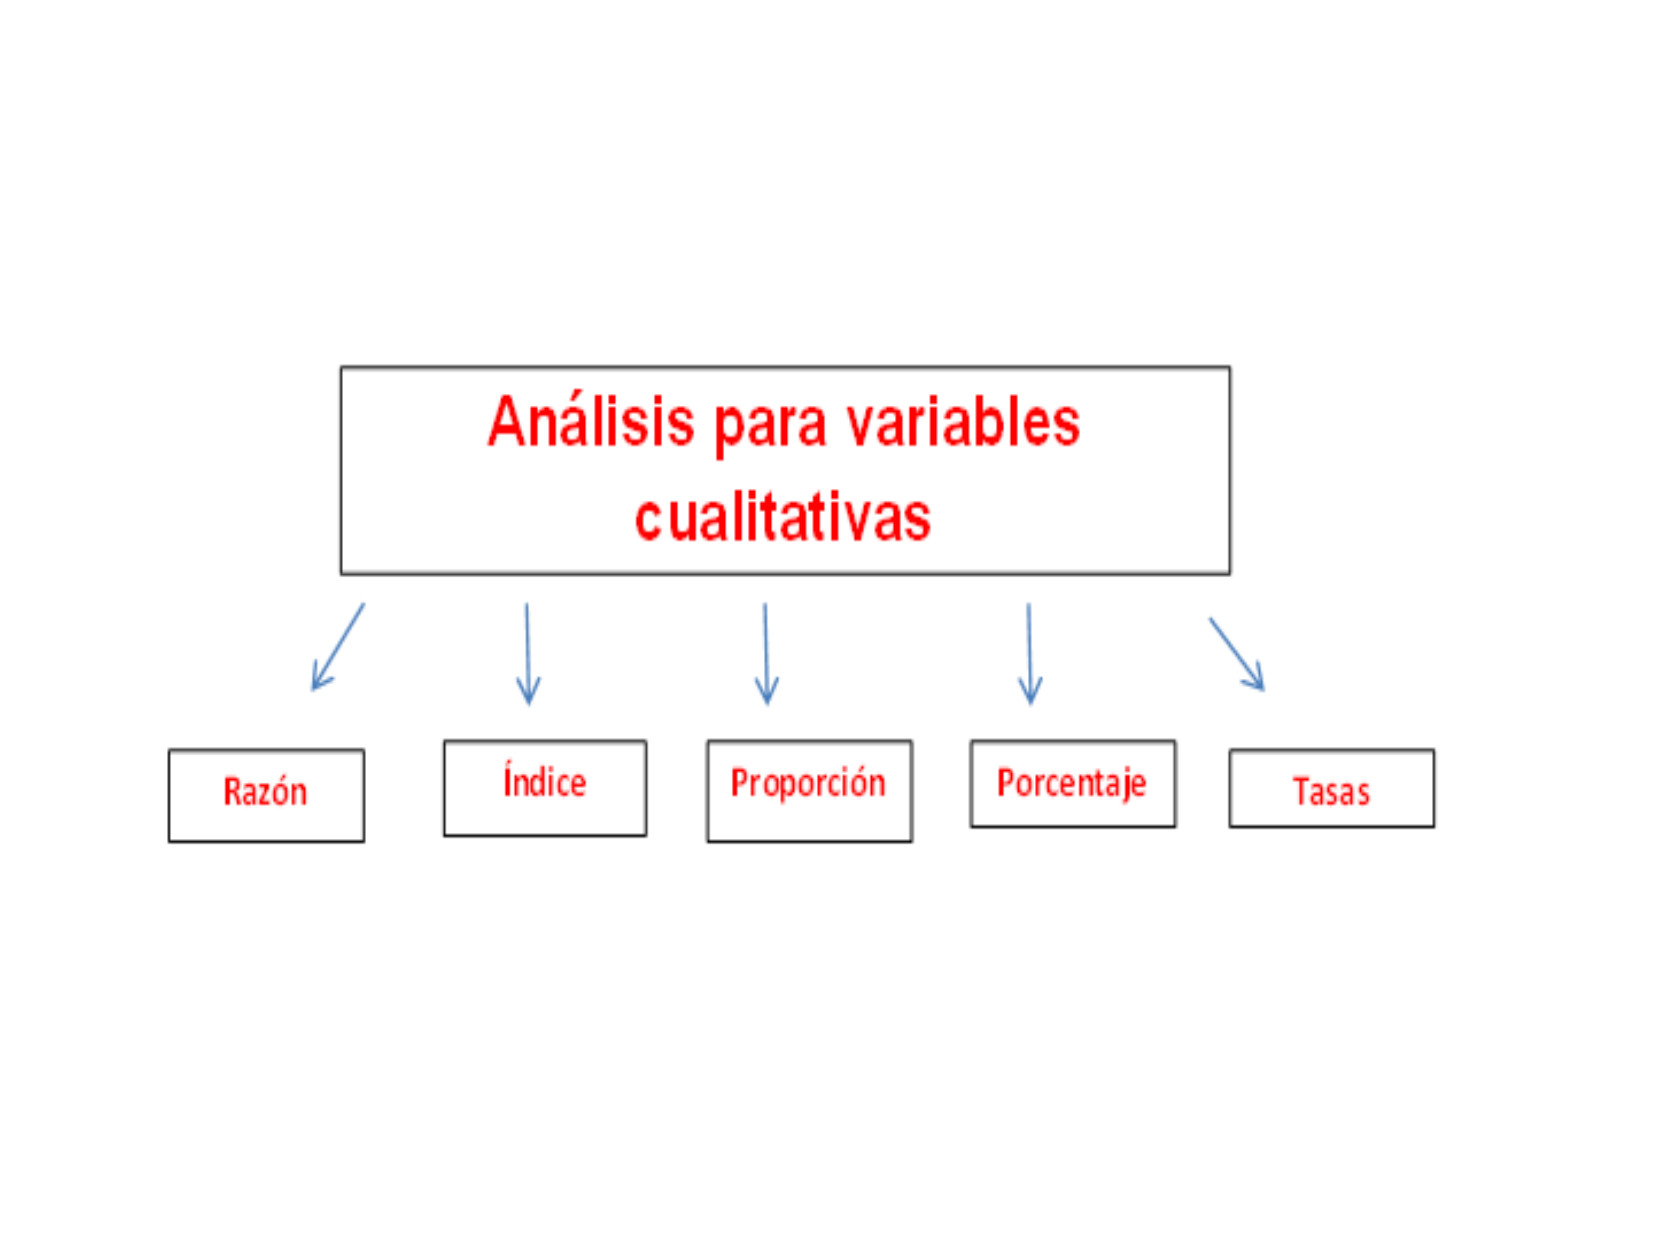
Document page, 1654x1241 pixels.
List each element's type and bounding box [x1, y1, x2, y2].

picture [117, 212, 1501, 957]
